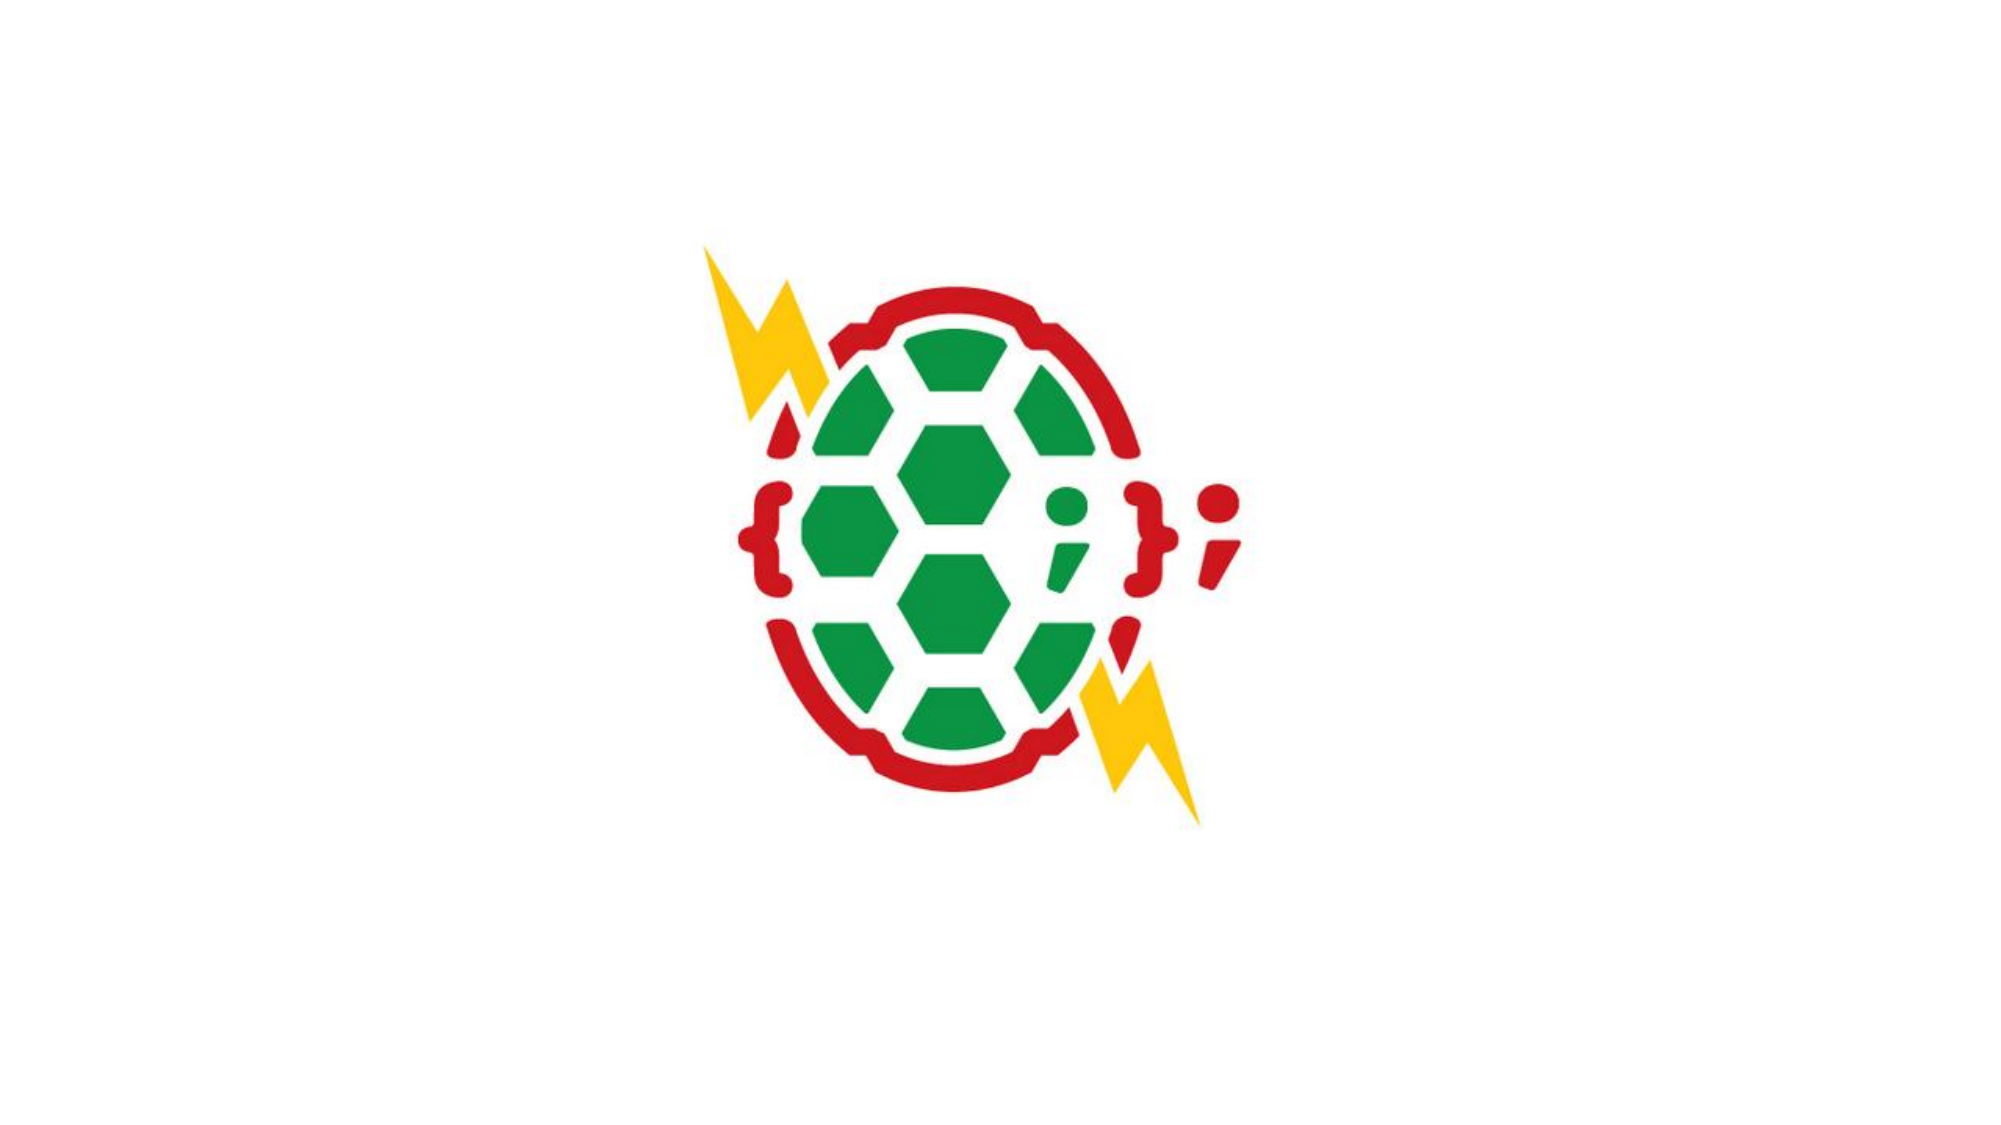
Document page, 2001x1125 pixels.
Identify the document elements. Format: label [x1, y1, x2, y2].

picture [504, 204, 1443, 836]
